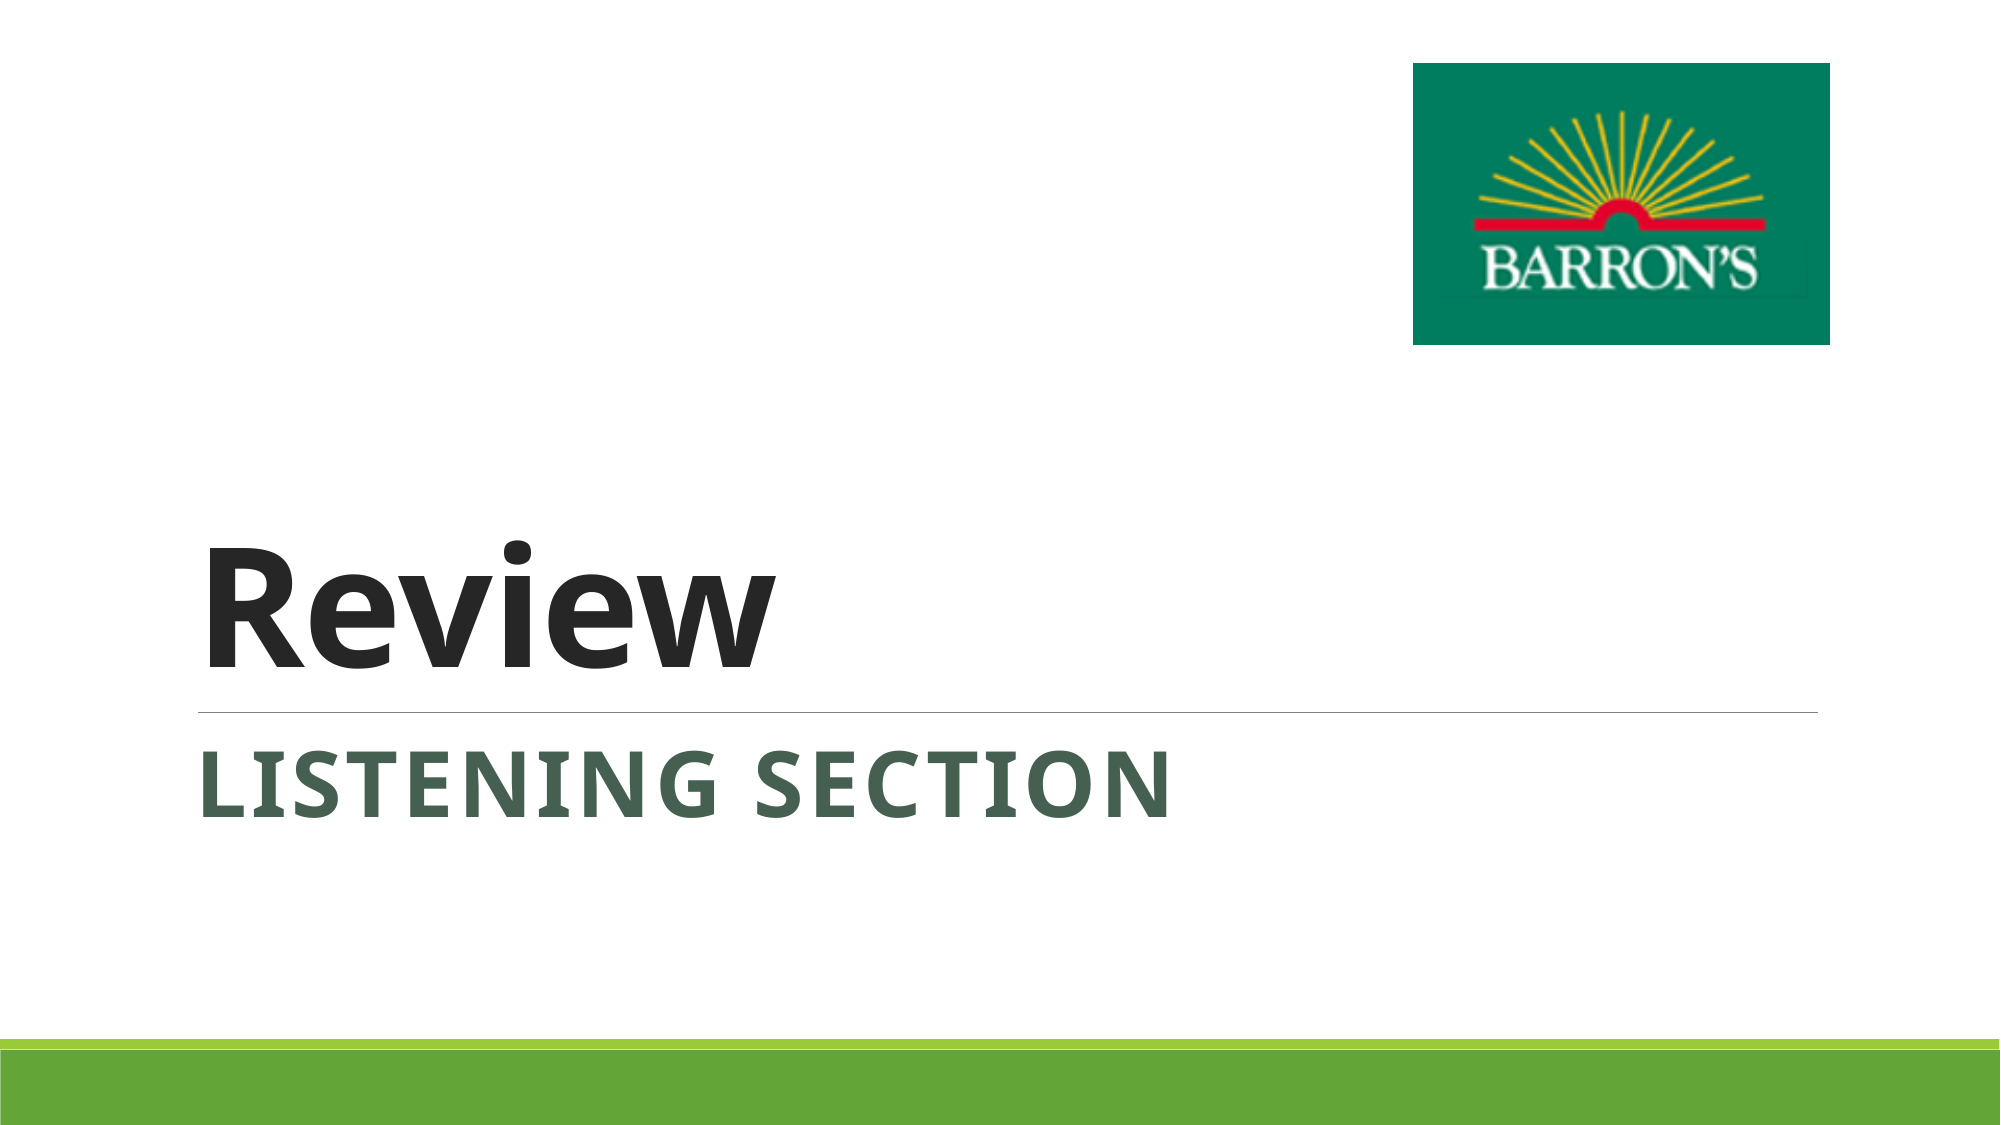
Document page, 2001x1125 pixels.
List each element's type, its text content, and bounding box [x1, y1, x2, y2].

picture [1412, 63, 1831, 346]
subtitle Listening Section [180, 730, 1831, 919]
title Review [180, 124, 1830, 710]
